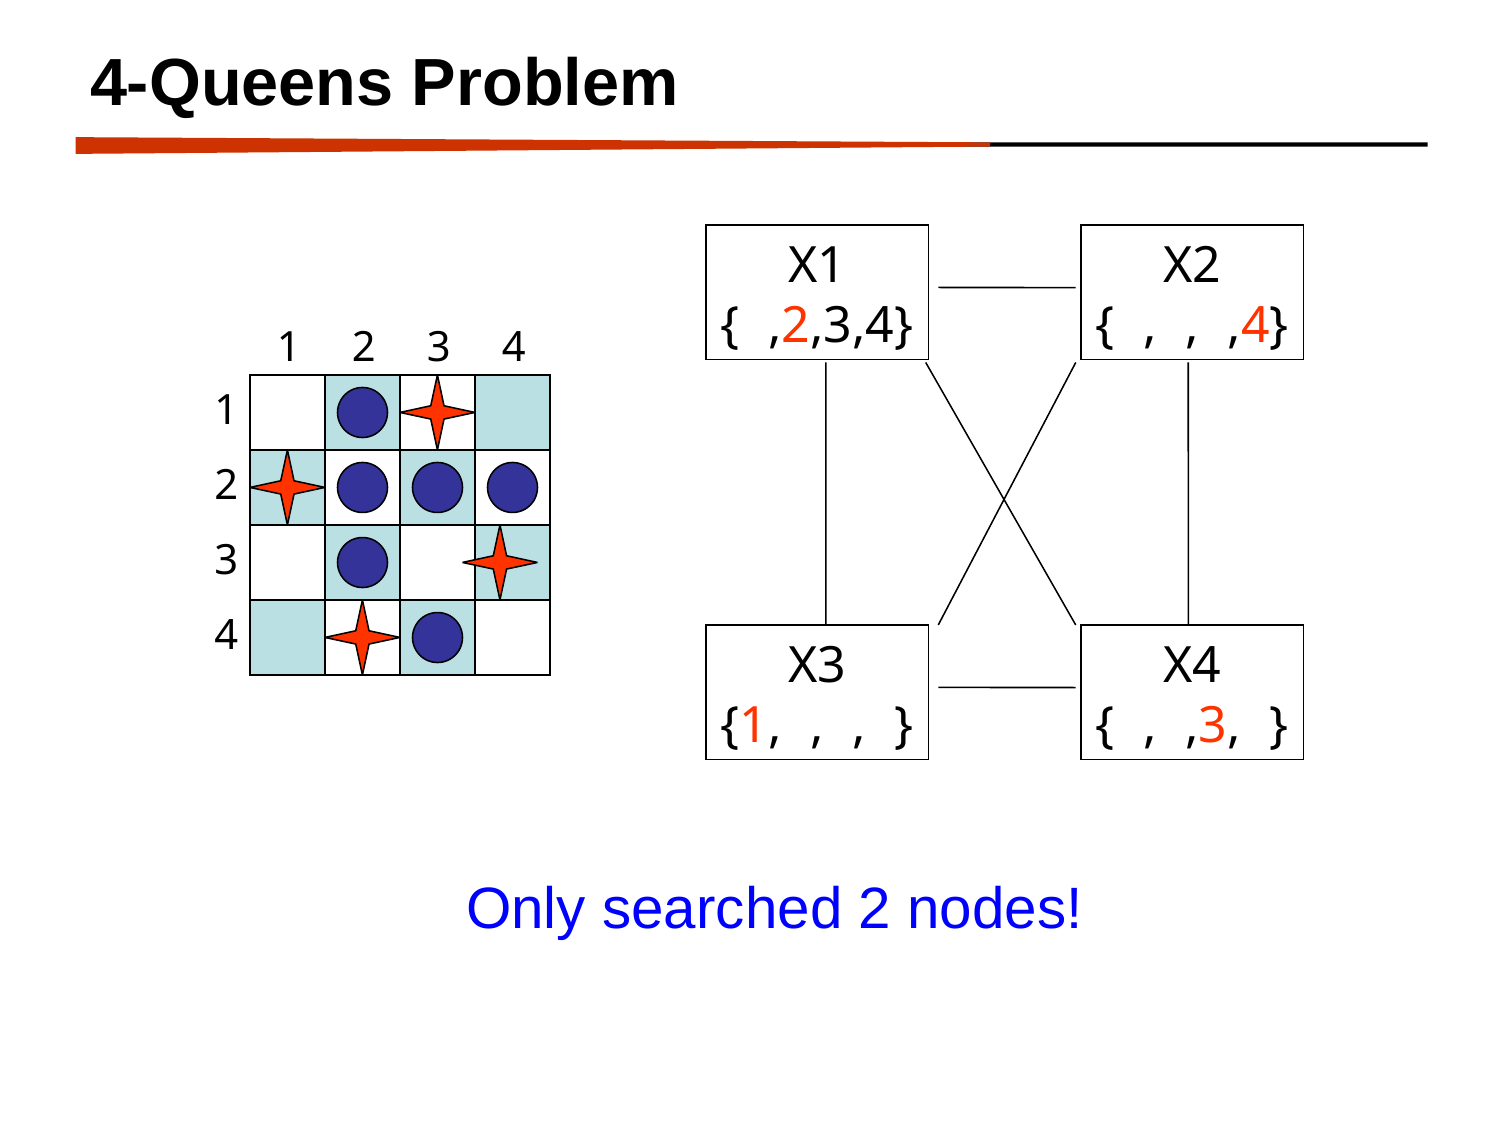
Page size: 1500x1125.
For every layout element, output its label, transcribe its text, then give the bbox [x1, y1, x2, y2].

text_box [337, 387, 538, 663]
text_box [199, 312, 551, 676]
text_box Only searched 2 nodes! [174, 862, 1375, 948]
title 4-Queens Problem [74, 24, 1426, 133]
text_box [699, 224, 1310, 762]
